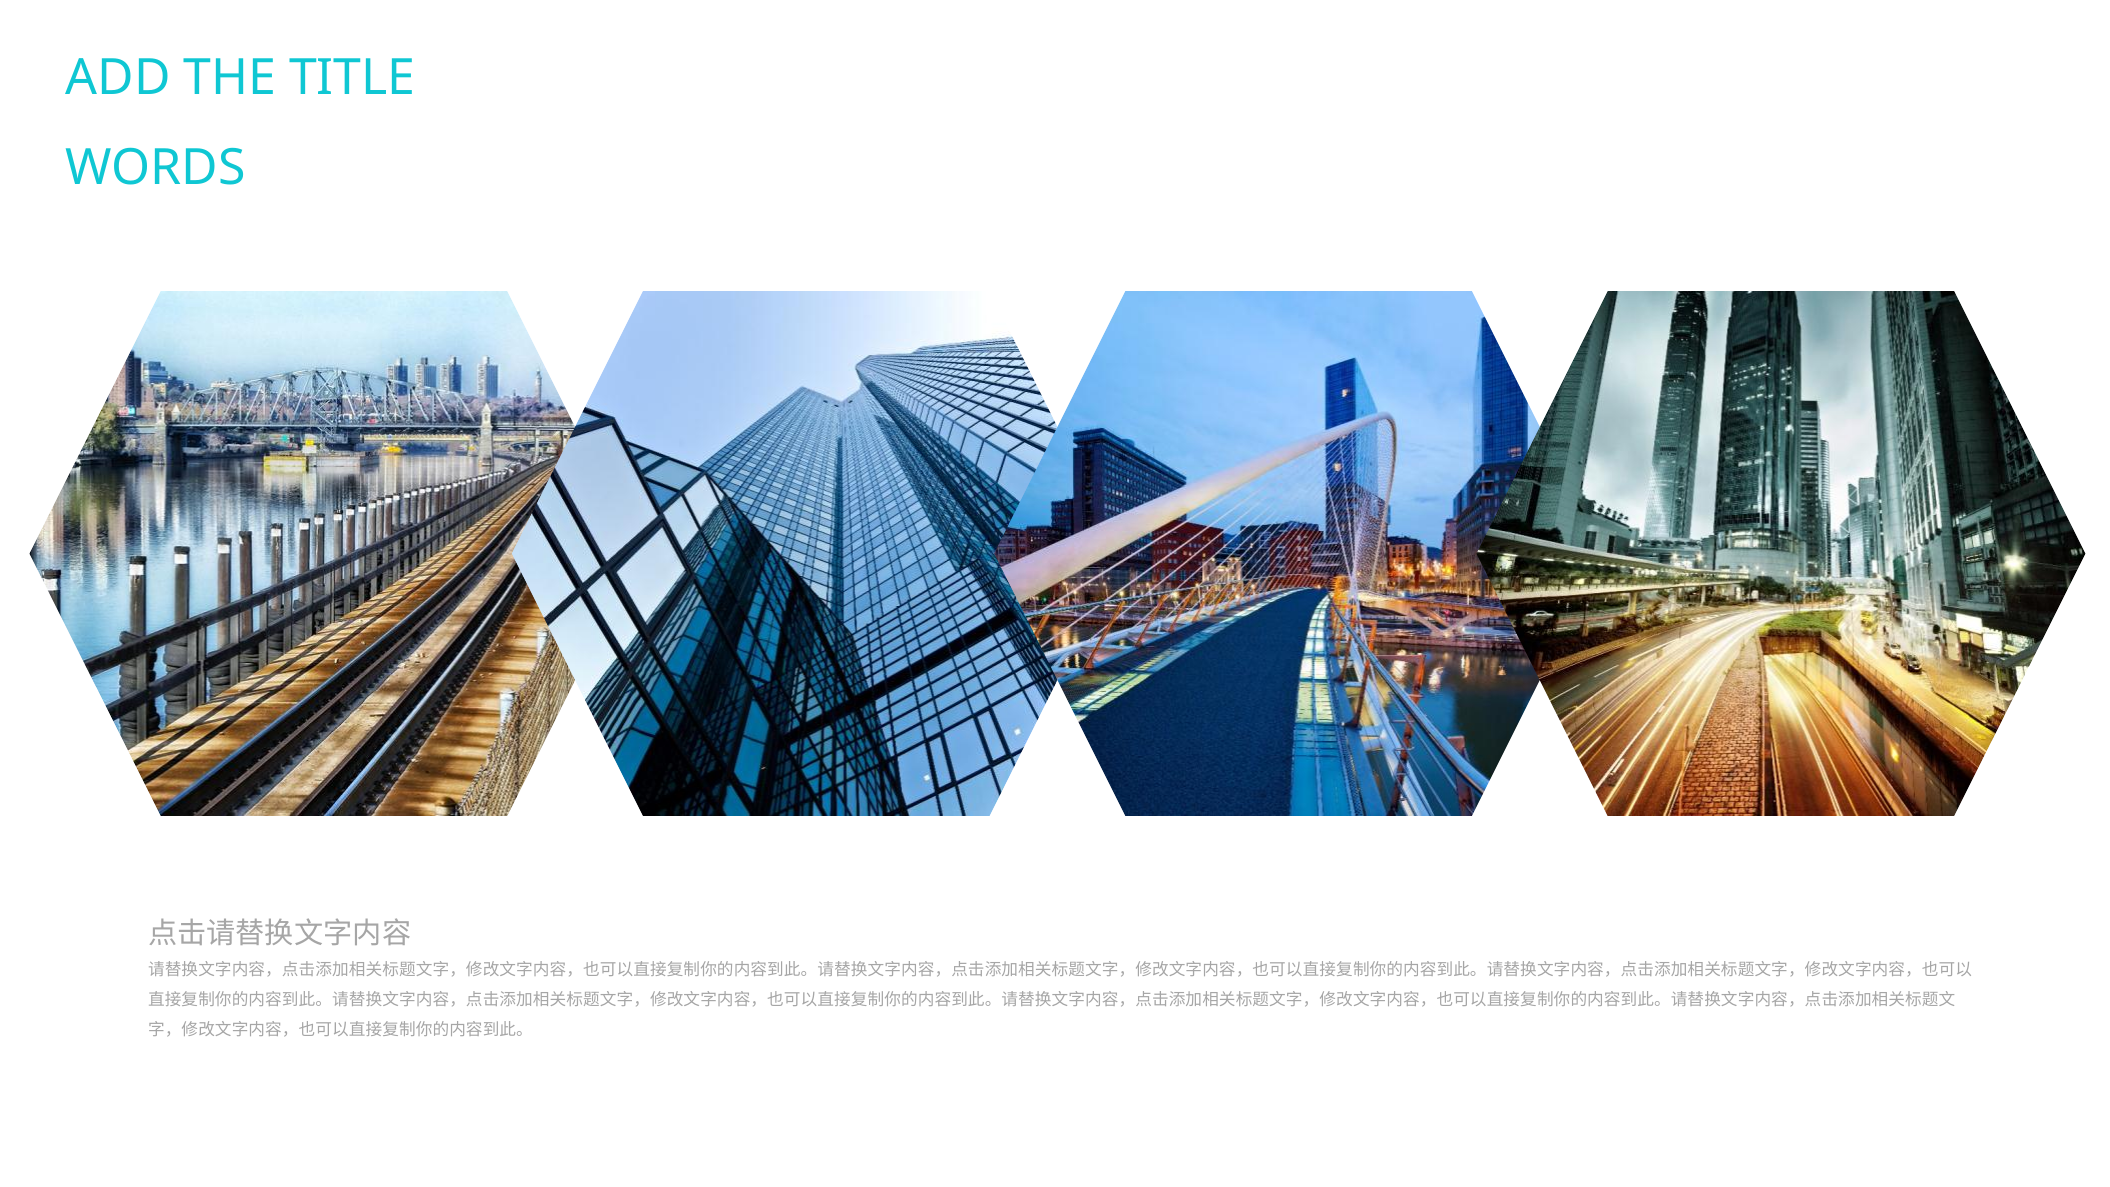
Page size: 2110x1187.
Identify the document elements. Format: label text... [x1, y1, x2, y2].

text_box [993, 290, 1540, 817]
text_box [510, 290, 1057, 817]
text_box [28, 290, 575, 817]
text_box [1475, 290, 2087, 817]
text_box ADD THE TITLE WORDS [50, 7, 583, 202]
text_box 点击请替换文字内容 请替换文字内容，点击添加相关标题文字，修改文字内容，也可以直接复制你的内容到此。请替换文字内容，点击添加相关标题文字，修改文字内容，也可以直接复制你的内容到此。请替换文字内容，点击添加相关标题文字，修改文字内容，也可以直接复制你的内容到此。请替换文字内容，点击添加相关标题文字，修改文字内容，也可以直接复制你的内容到此。请替换文字内容，点击添加相关标题文字，修改文字内容，也可以直接复制你的内容到此。请替换文字内容，点击添加相关标题文字，修改文字内容，也可以直接复制你的内容到此。 [133, 889, 1993, 1047]
